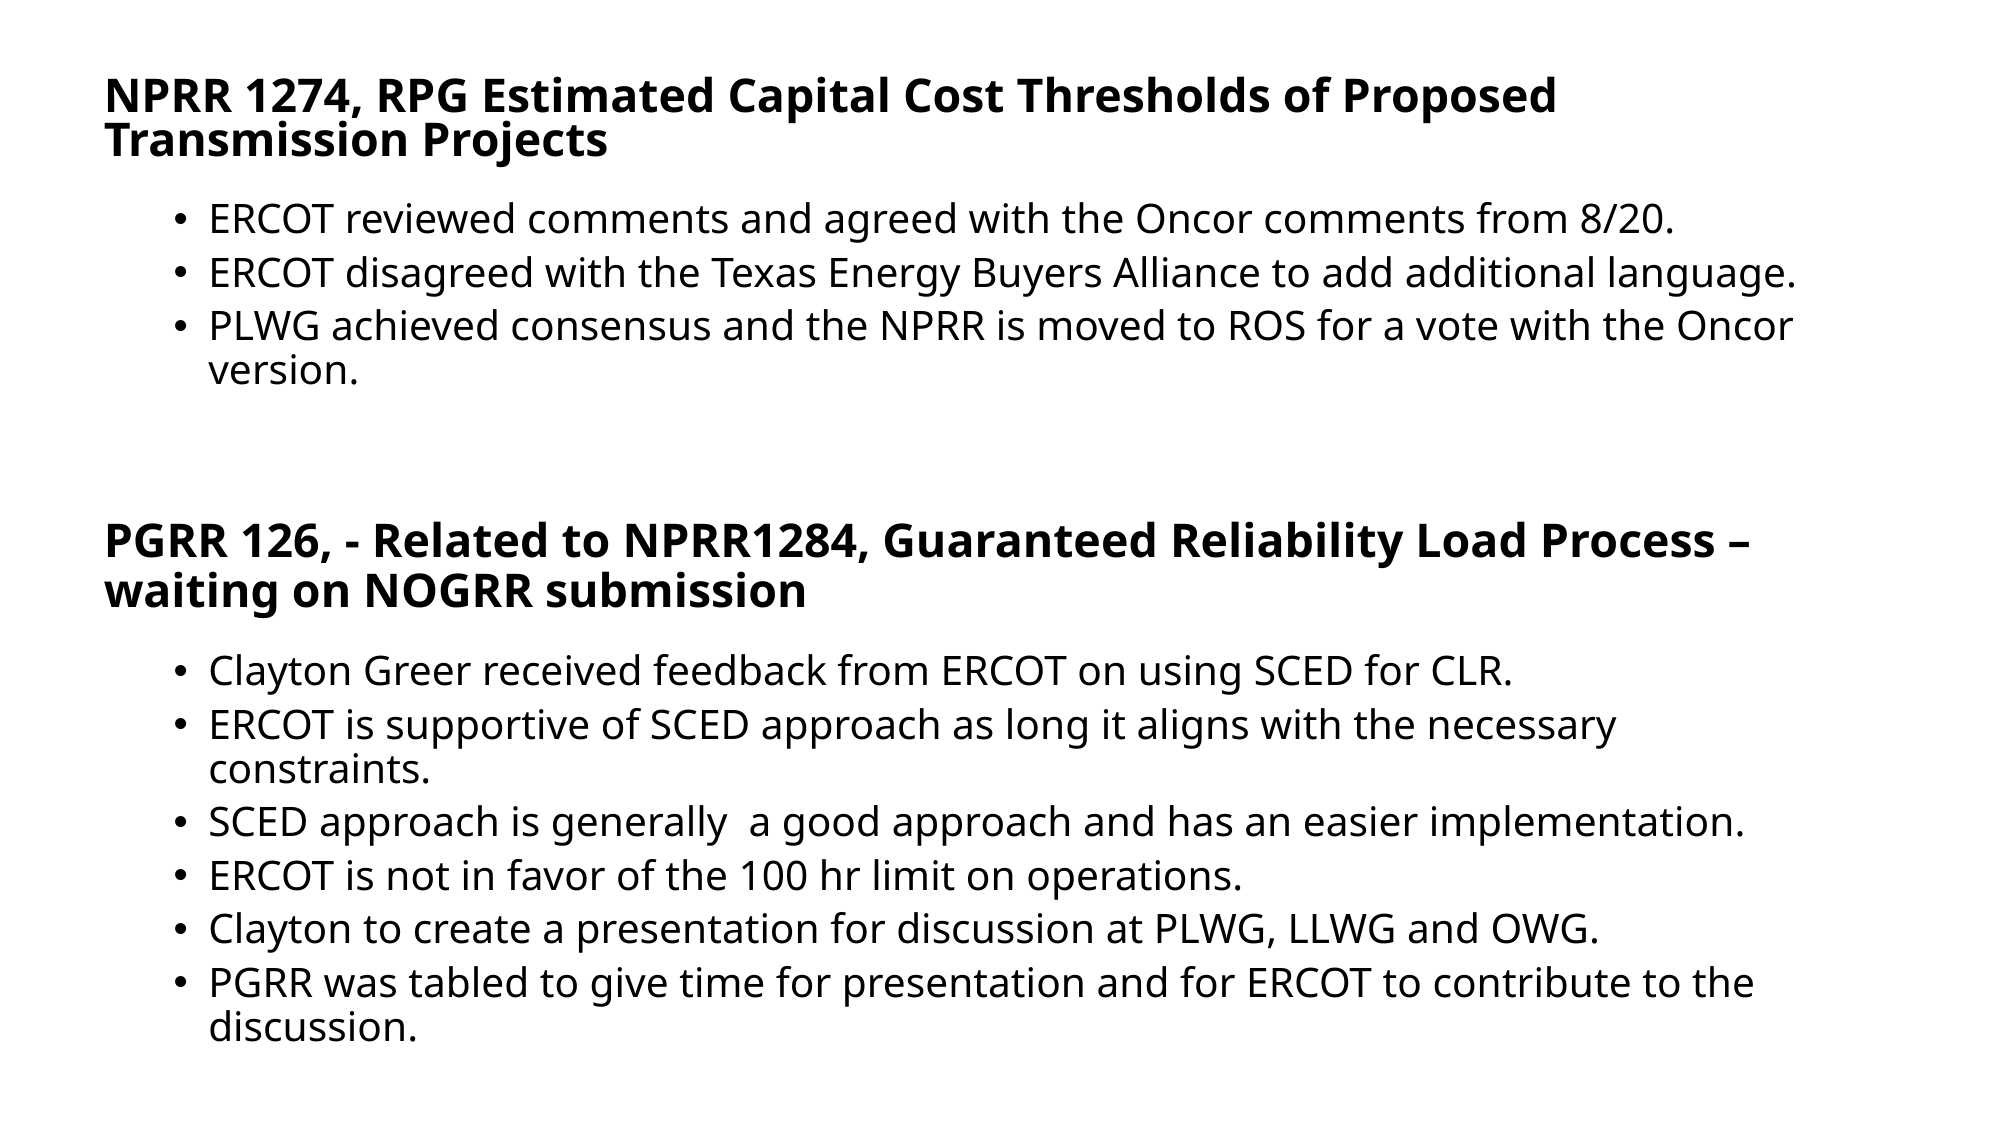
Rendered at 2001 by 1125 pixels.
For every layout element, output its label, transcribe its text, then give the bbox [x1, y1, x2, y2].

list NPRR 1274, RPG Estimated Capital Cost Thresholds of Proposed Transmission Projects ERCOT reviewed comments and agreed with the Oncor comments from 8/20. ERCOT disagreed with the Texas Energy Buyers Alliance to add additional language. PLWG achieved consensus and the NPRR is moved to ROS for a vote with the Oncor version. PGRR 126, - Related to NPRR1284, Guaranteed Reliability Load Process – waiting on NOGRR submission Clayton Greer received feedback from ERCOT on using SCED for CLR. ERCOT is supportive of SCED approach as long it aligns with the necessary constraints. SCED approach is generally a good approach and has an easier implementation. ERCOT is not in favor of the 100 hr limit on operations. Clayton to create a presentation for discussion at PLWG, LLWG and OWG. PGRR was tabled to give time for presentation and for ERCOT to contribute to the discussion. [88, 68, 1814, 1108]
